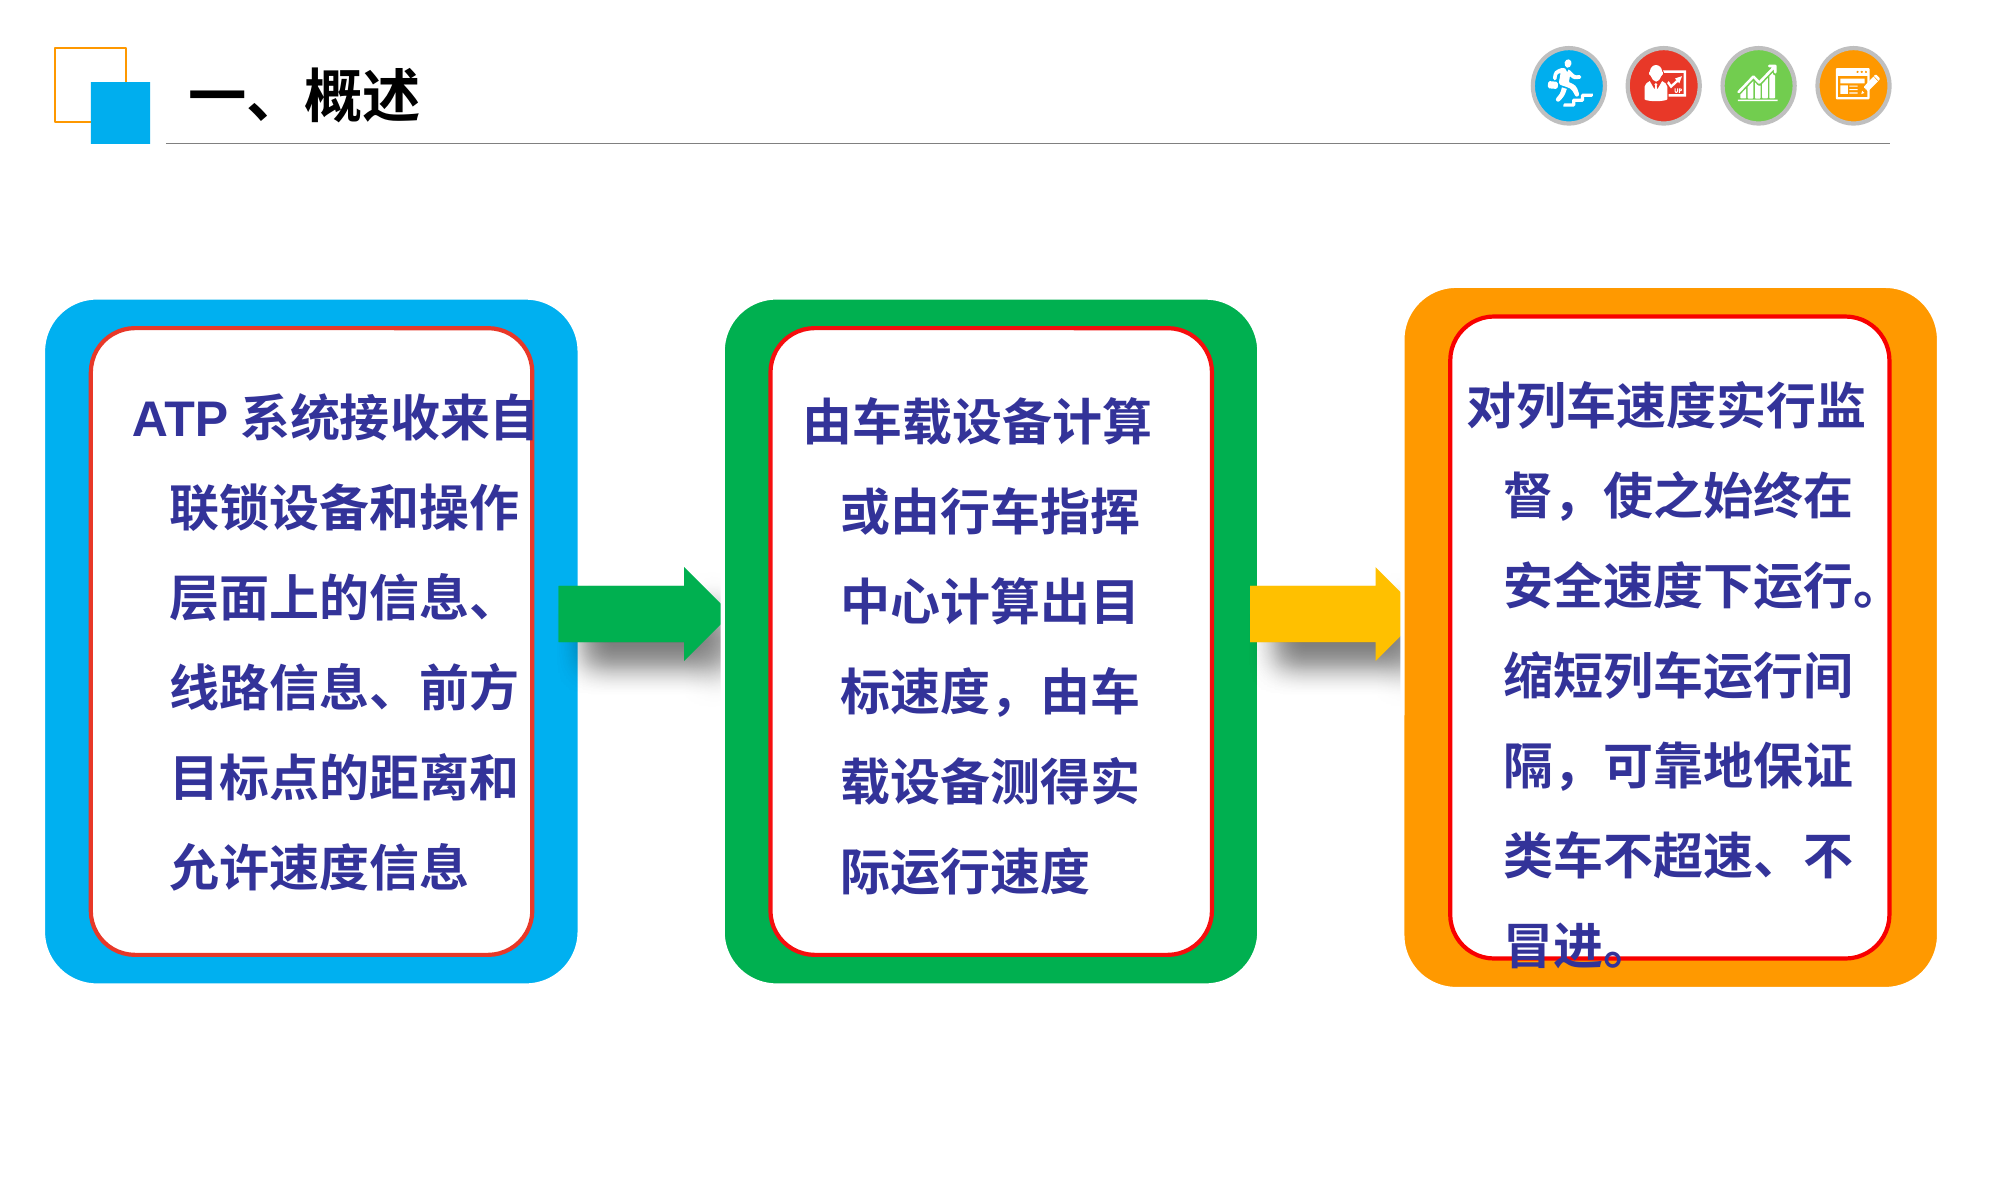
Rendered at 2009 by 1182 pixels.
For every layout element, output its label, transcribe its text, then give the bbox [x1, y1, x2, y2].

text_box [42, 297, 580, 986]
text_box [1249, 566, 1397, 662]
text_box 一、概述 [173, 51, 437, 137]
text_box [558, 566, 717, 662]
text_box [1402, 285, 1940, 990]
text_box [722, 297, 1260, 986]
